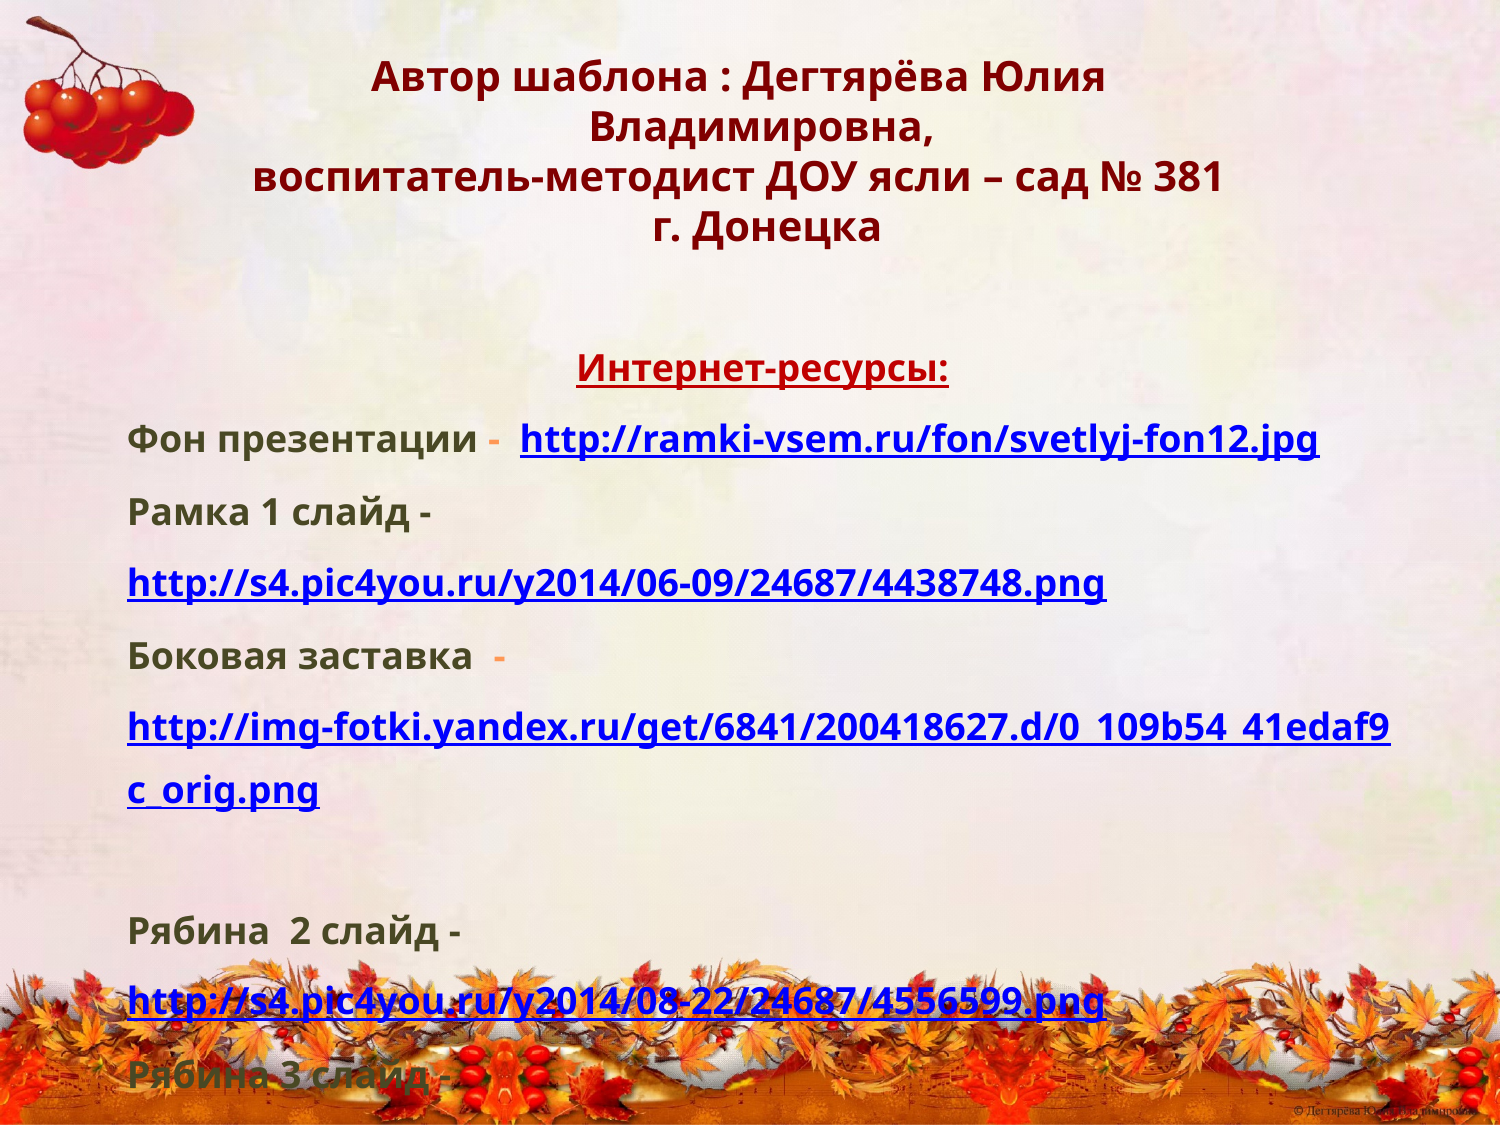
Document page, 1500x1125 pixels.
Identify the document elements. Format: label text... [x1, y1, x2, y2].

text_box Автор шаблона : Дегтярёва Юлия Владимировна, воспитатель-методист ДОУ ясли – сад № 381 г. Донецка [222, 42, 1256, 258]
picture [0, 0, 1500, 1125]
text_box Интернет-ресурсы: Фон презентации - http://ramki-vsem.ru/fon/svetlyj-fon12.jpg Рамка 1 слайд - http://s4.pic4you.ru/y2014/06-09/24687/4438748.png Боковая заставка - http://img-fotki.yandex.ru/get/6841/200418627.d/0_109b54_41edaf9c_orig.png Рябина 2 слайд - http://s4.pic4you.ru/y2014/08-22/24687/4556599.png Рябина 3 слайд - http://img-fotki.yandex.ru/get/9104/16969765.17b/0_7bede_7a931097_orig.png Рябина 4слайд - http://img-fotki.yandex.ru/get/6738/16969765.248/0_92932_1e12432_orig.png Рябина 5слайд - http://pic4you.ru/24687/3691340/1/ [112, 314, 1413, 1125]
